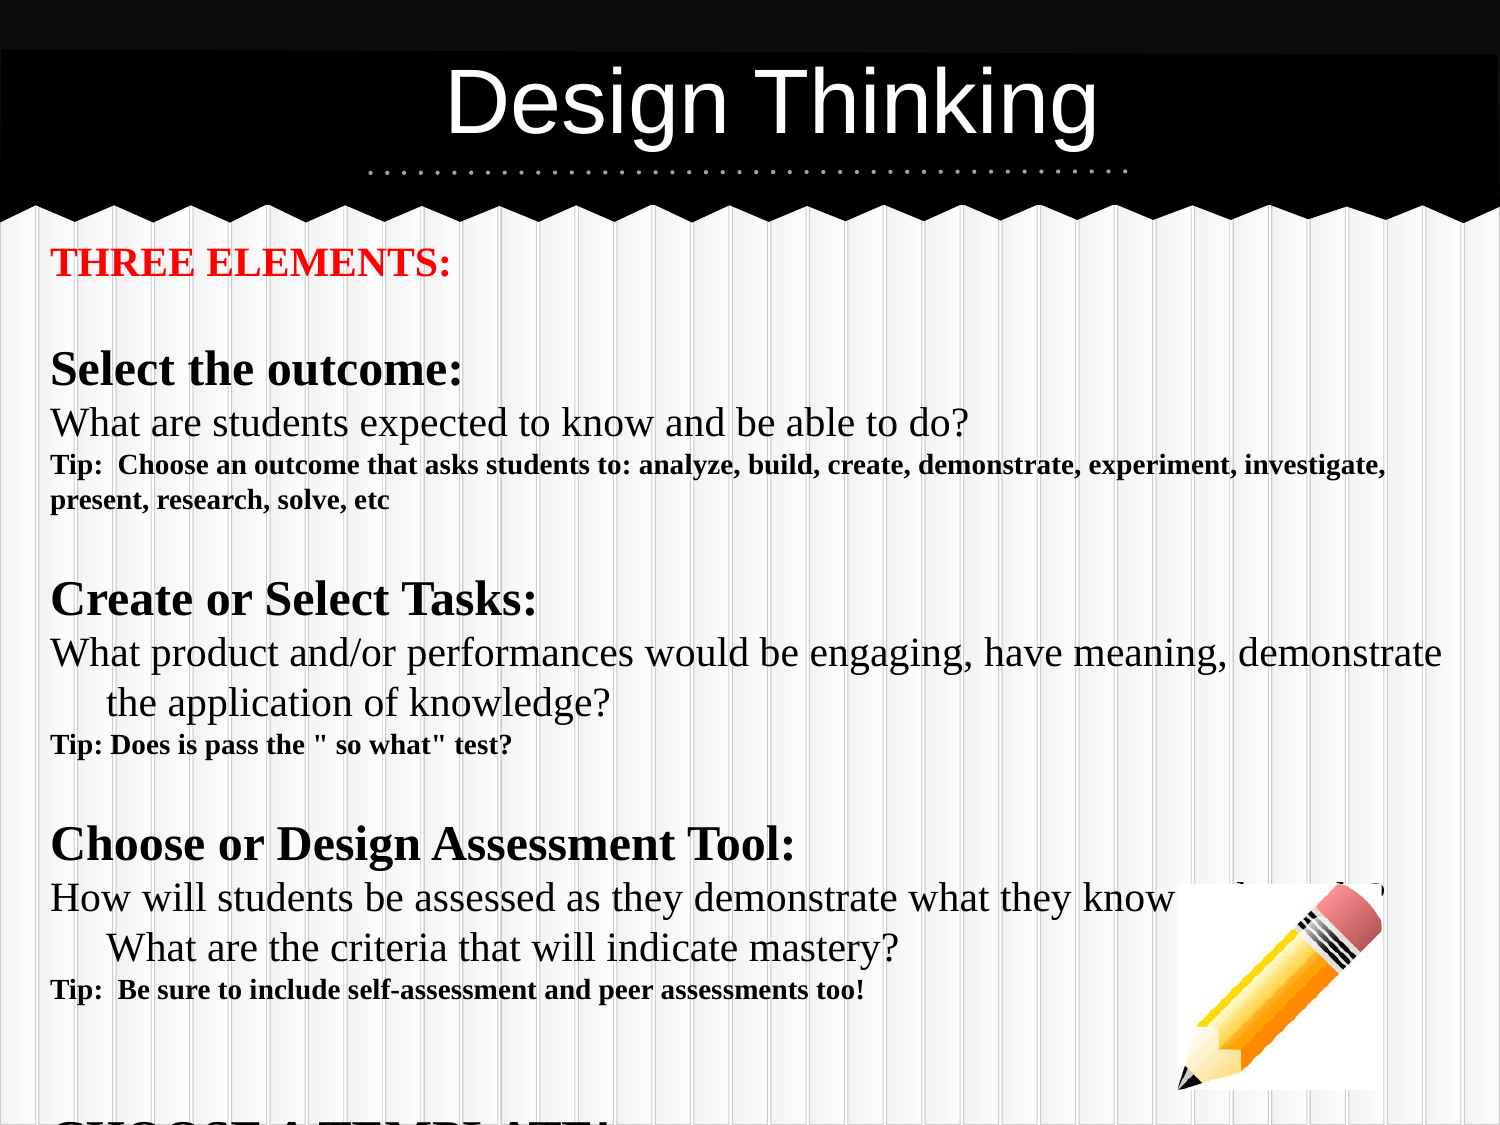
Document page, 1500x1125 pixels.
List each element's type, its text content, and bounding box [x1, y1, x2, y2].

text_box [1177, 884, 1382, 1090]
title Design Thinking [75, 2, 1425, 191]
list THREE ELEMENTS: Select the outcome: What are students expected to know and be able to do? Tip: Choose an outcome that asks students to: analyze, build, create, demonstrate, experiment, investigate, present, research, solve, etc Create or Select Tasks: What product and/or performances would be engaging, have meaning, demonstrate the application of knowledge? Tip: Does is pass the " so what" test? Choose or Design Assessment Tool: How will students be assessed as they demonstrate what they know and can do? What are the criteria that will indicate mastery? Tip: Be sure to include self-assessment and peer assessments too! CHOOSE A TEMPLATE! [34, 220, 1465, 1015]
